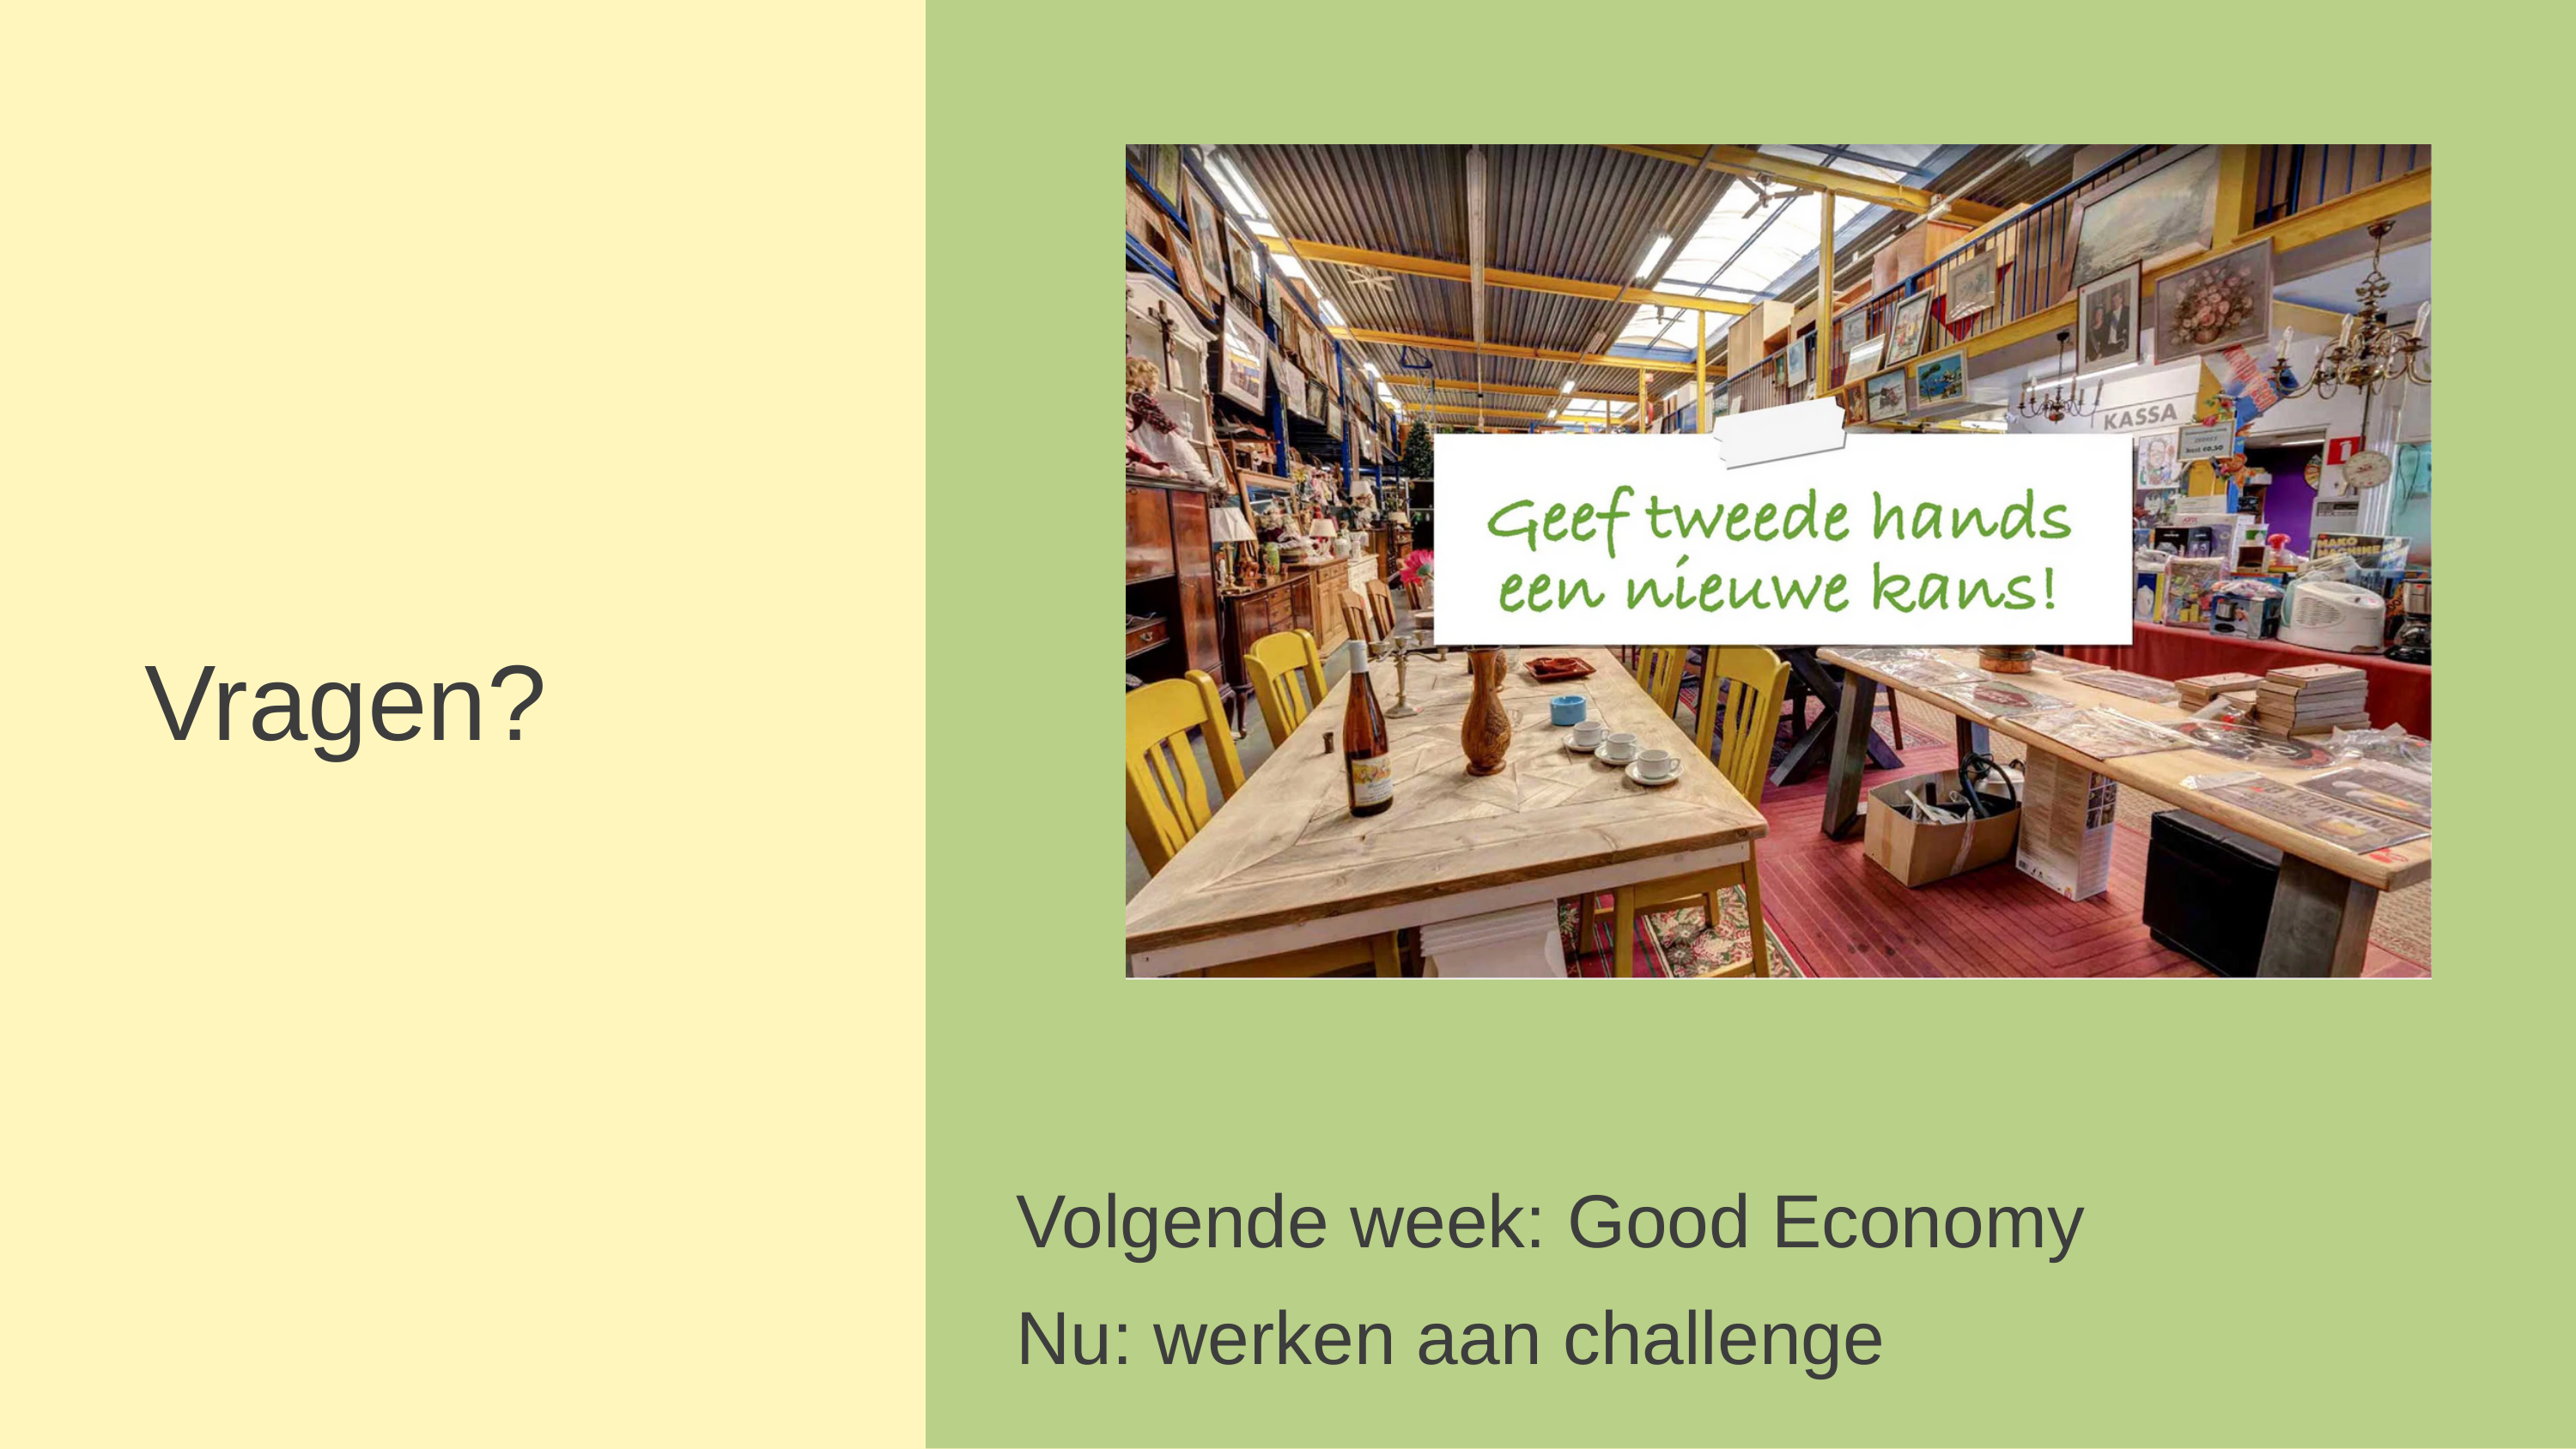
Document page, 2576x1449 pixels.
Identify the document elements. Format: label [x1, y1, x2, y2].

text_box [1016, 1145, 2169, 1449]
text_box [926, 0, 2576, 1449]
text_box [144, 594, 756, 852]
picture [1126, 144, 2432, 979]
